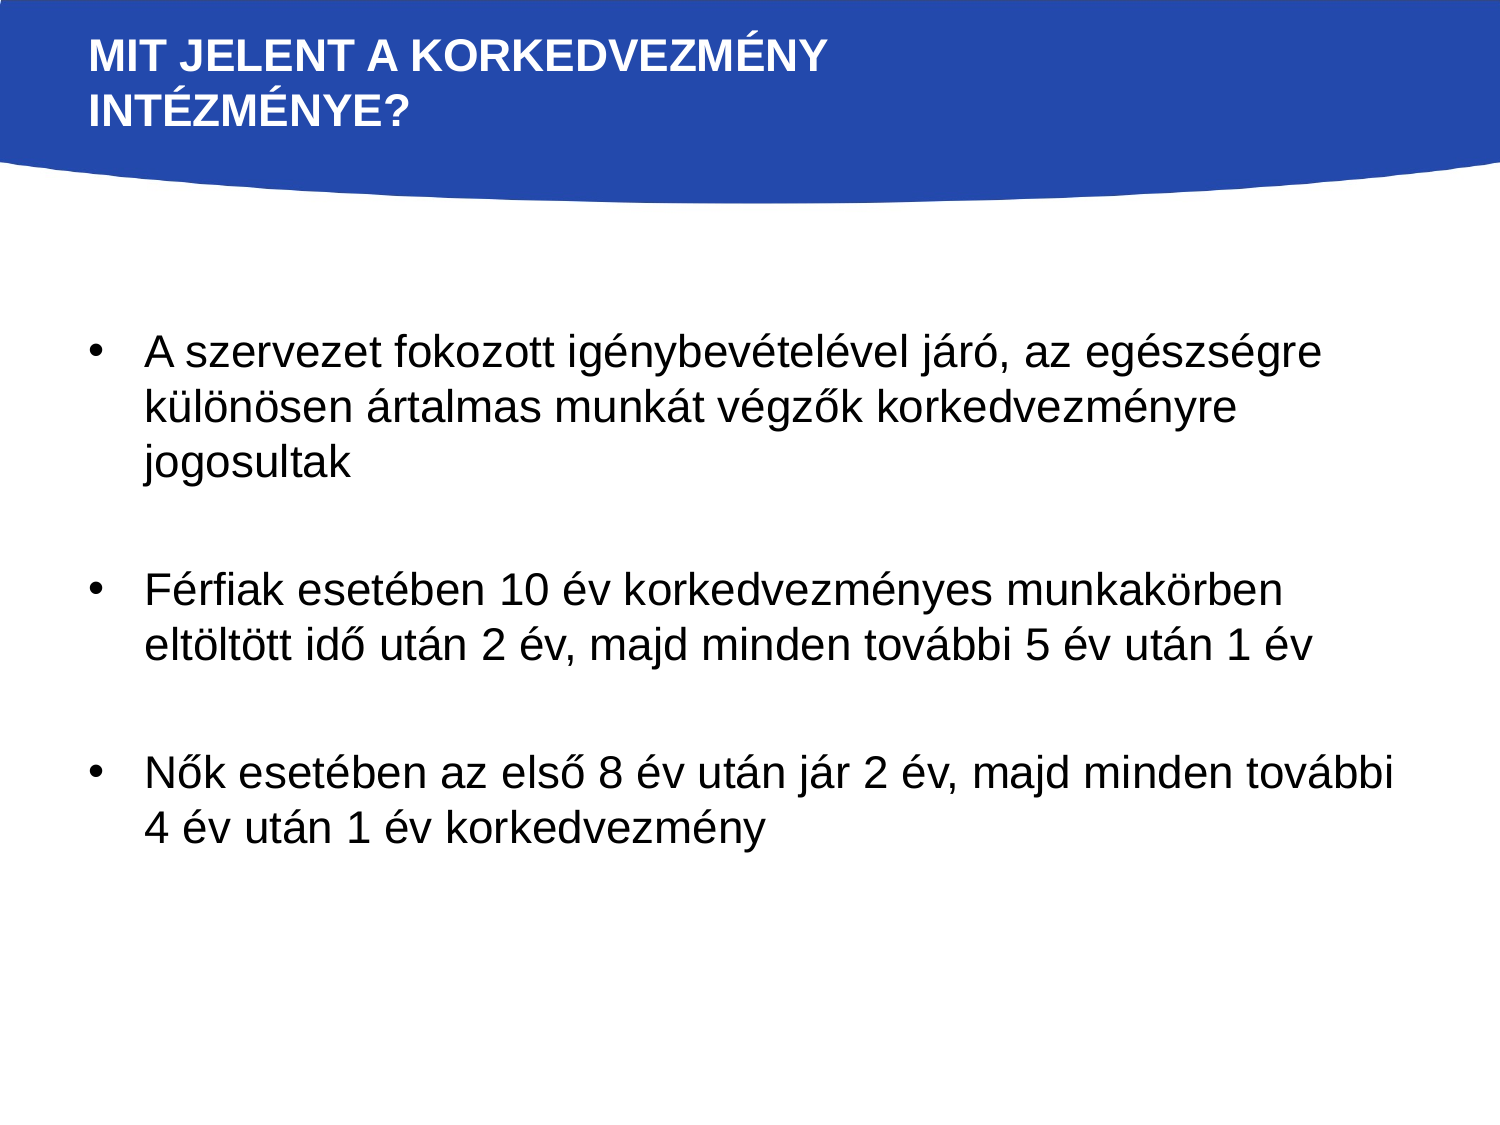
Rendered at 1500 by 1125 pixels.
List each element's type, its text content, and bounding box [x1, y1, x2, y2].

title Mit jelent a korkedvezmény intézménye? [73, 0, 993, 161]
list A szervezet fokozott igénybevételével járó, az egészségre különösen ártalmas munkát végzők korkedvezményre jogosultak Férfiak esetében 10 év korkedvezményes munkakörben eltöltött idő után 2 év, majd minden további 5 év után 1 év Nők esetében az első 8 év után jár 2 év, majd minden további 4 év után 1 év korkedvezmény [73, 314, 1424, 1057]
picture [0, 0, 1500, 1125]
